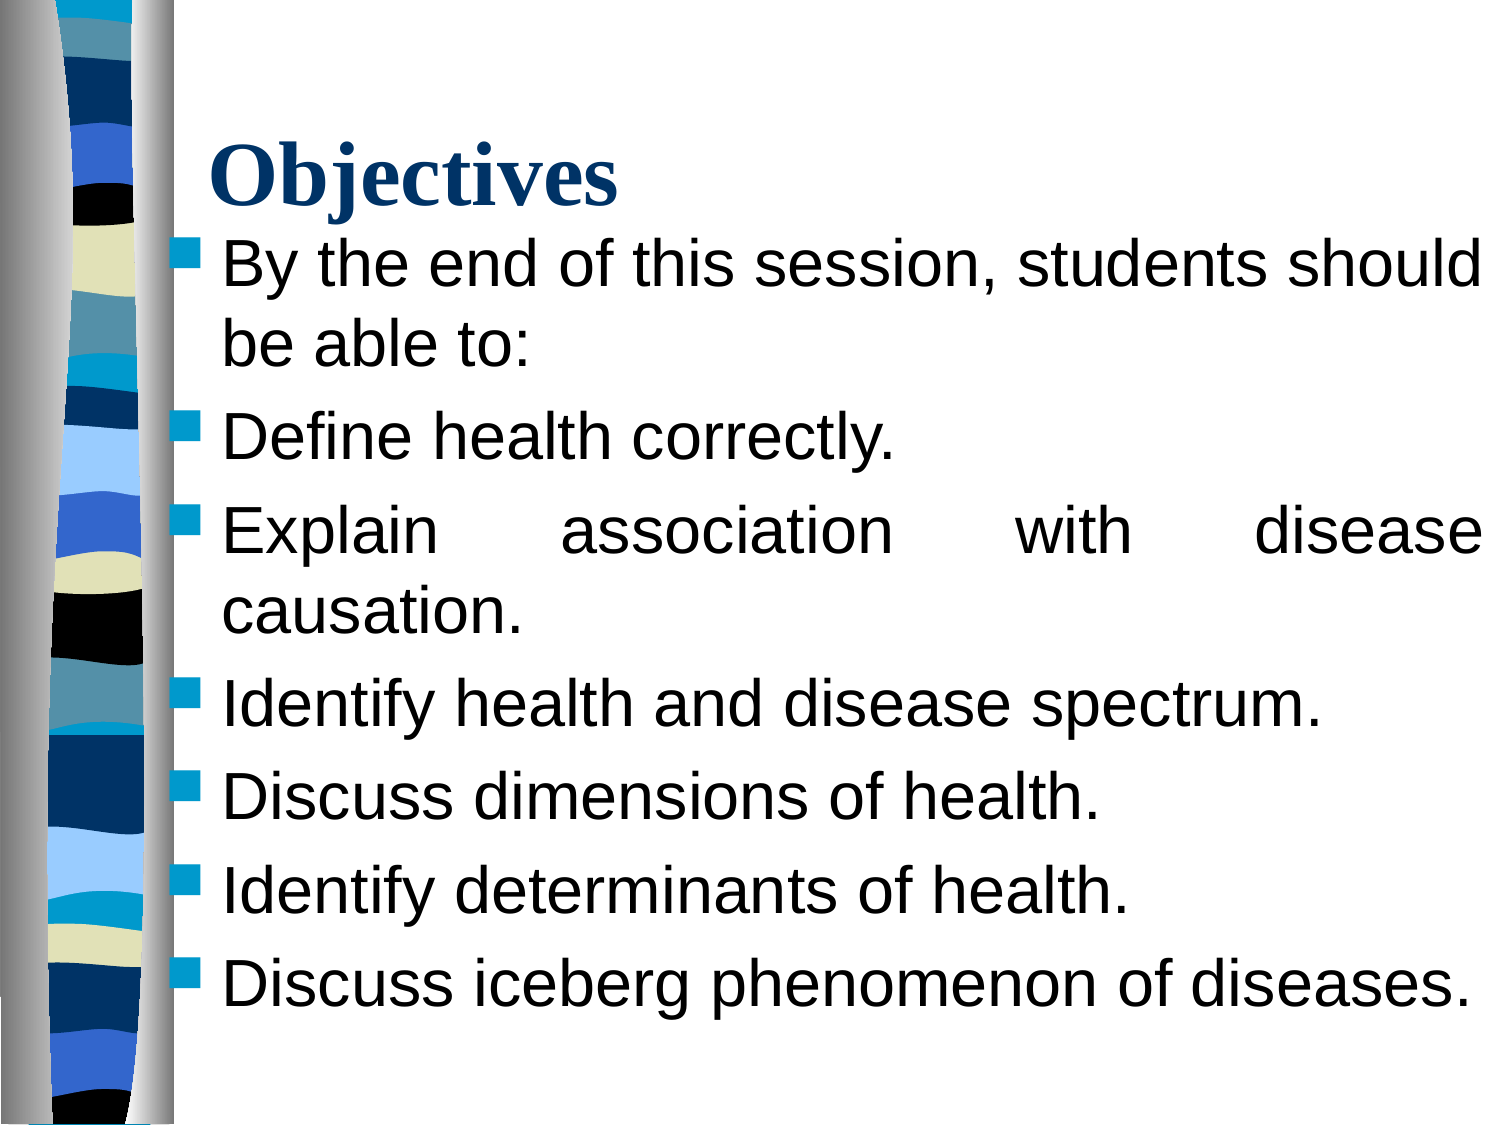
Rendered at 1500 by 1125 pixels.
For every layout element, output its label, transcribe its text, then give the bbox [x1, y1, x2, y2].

list By the end of this session, students should be able to: Define health correctly. Explain association with disease causation. Identify health and disease spectrum. Discuss dimensions of health. Identify determinants of health. Discuss iceberg phenomenon of diseases. [149, 212, 1500, 1125]
title Objectives [192, 74, 1468, 212]
